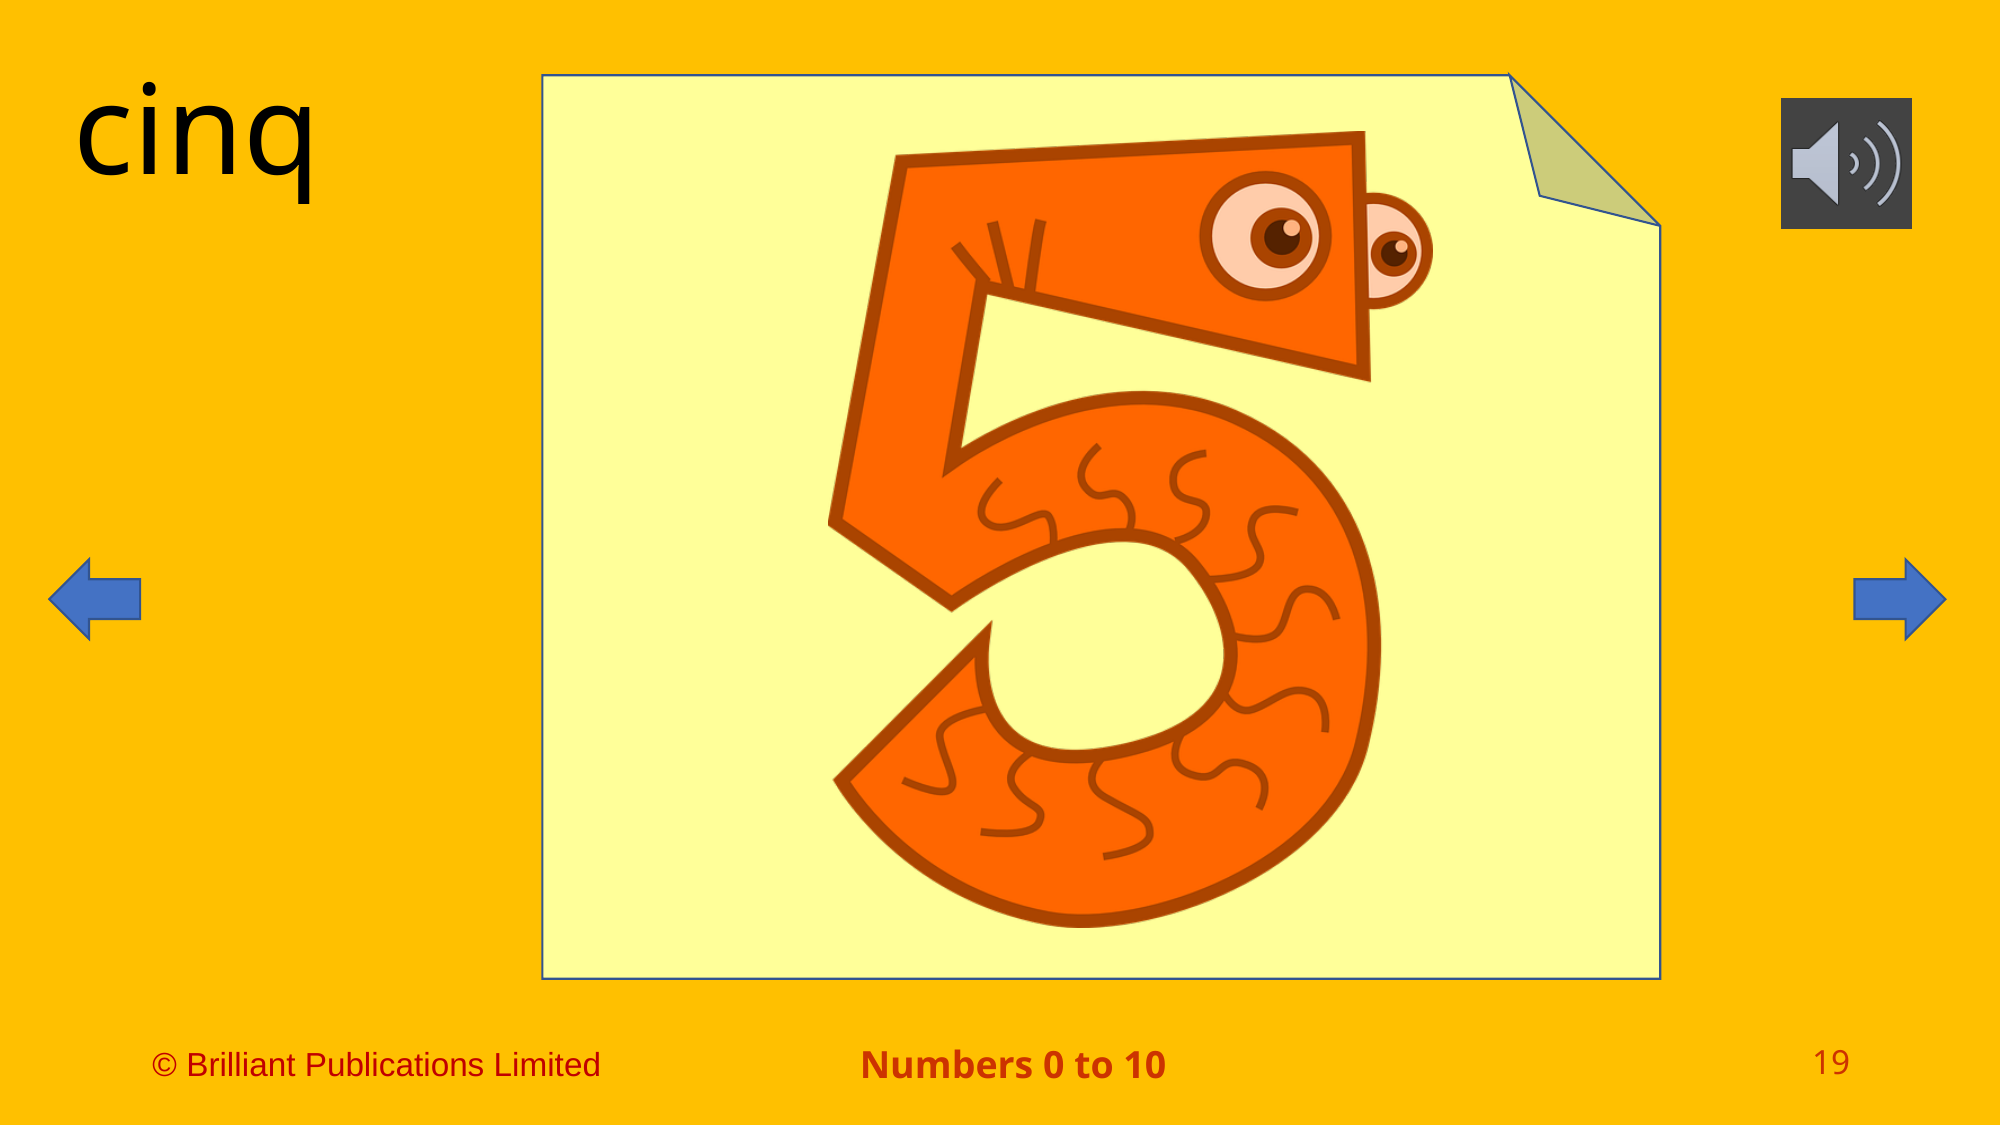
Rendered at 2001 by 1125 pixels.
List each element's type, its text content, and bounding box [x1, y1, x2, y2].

title cinq [59, 59, 734, 277]
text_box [1779, 96, 1914, 231]
picture [828, 131, 1433, 928]
footer © Brilliant Publications Limited [137, 1033, 788, 1094]
slide_number 19 [1415, 1033, 1866, 1094]
slide_number Numbers 0 to 10 [788, 1033, 1239, 1094]
text_box [541, 71, 1662, 980]
